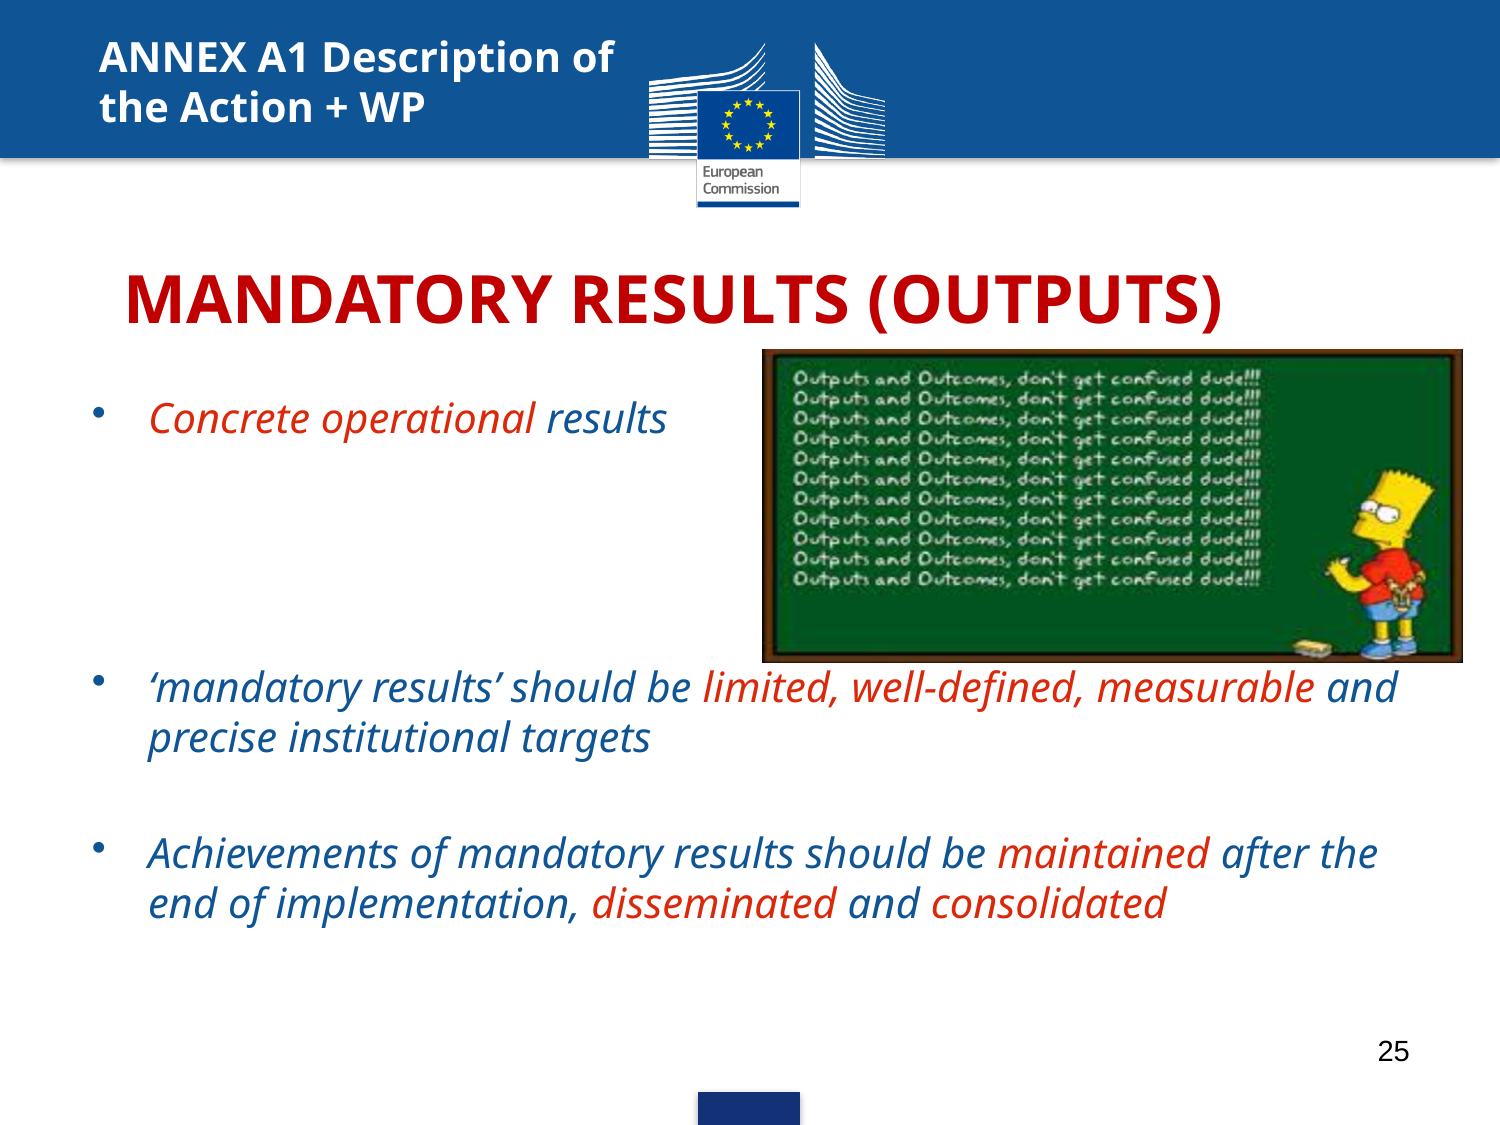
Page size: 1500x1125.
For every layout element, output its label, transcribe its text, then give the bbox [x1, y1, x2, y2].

title MANDATORY RESULTS (OUTPUTS) [50, 212, 1438, 381]
list Concrete operational results ‘mandatory results’ should be limited, well-defined, measurable and precise institutional targets Achievements of mandatory results should be maintained after the end of implementation, disseminated and consolidated [76, 326, 1427, 1032]
slide_number 25 [1074, 1024, 1425, 1103]
text_box ANNEX A1 Description of the Action + WP [24, 37, 675, 125]
picture [649, 42, 885, 208]
picture [762, 349, 1463, 663]
